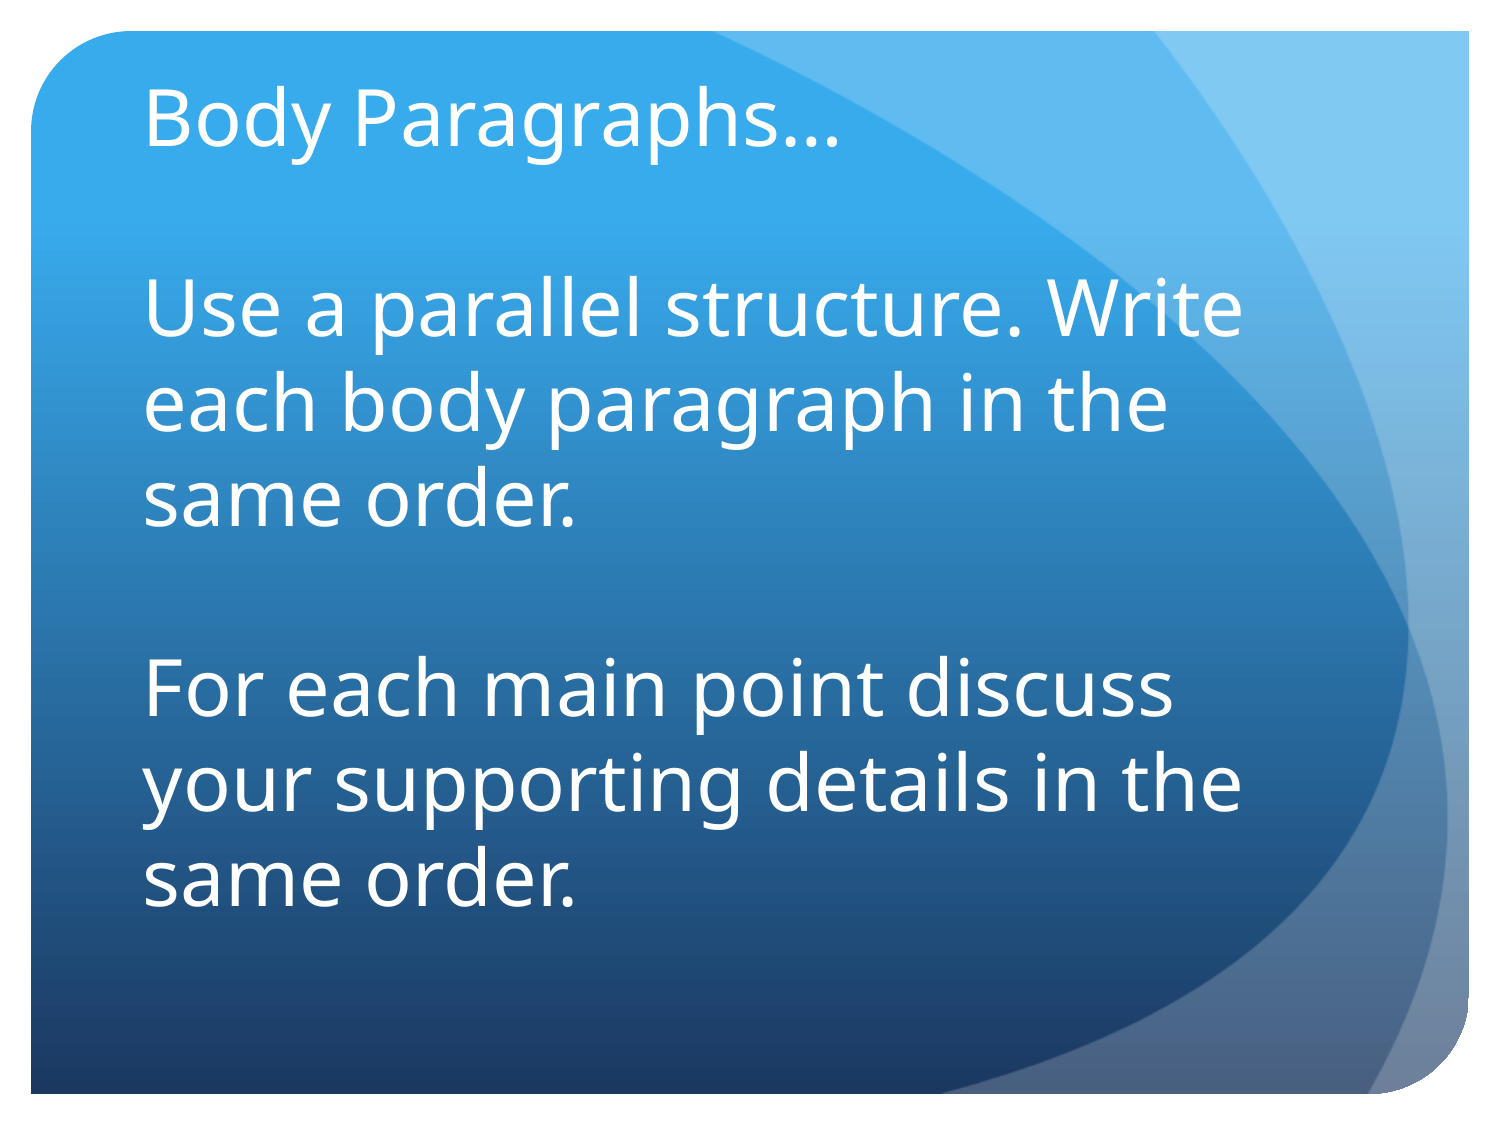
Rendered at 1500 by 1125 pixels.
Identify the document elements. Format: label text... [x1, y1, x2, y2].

title Body Paragraphs… Use a parallel structure. Write each body paragraph in the same order. For each main point discuss your supporting details in the same order. [127, 62, 1372, 1025]
picture [24, 30, 1473, 1094]
